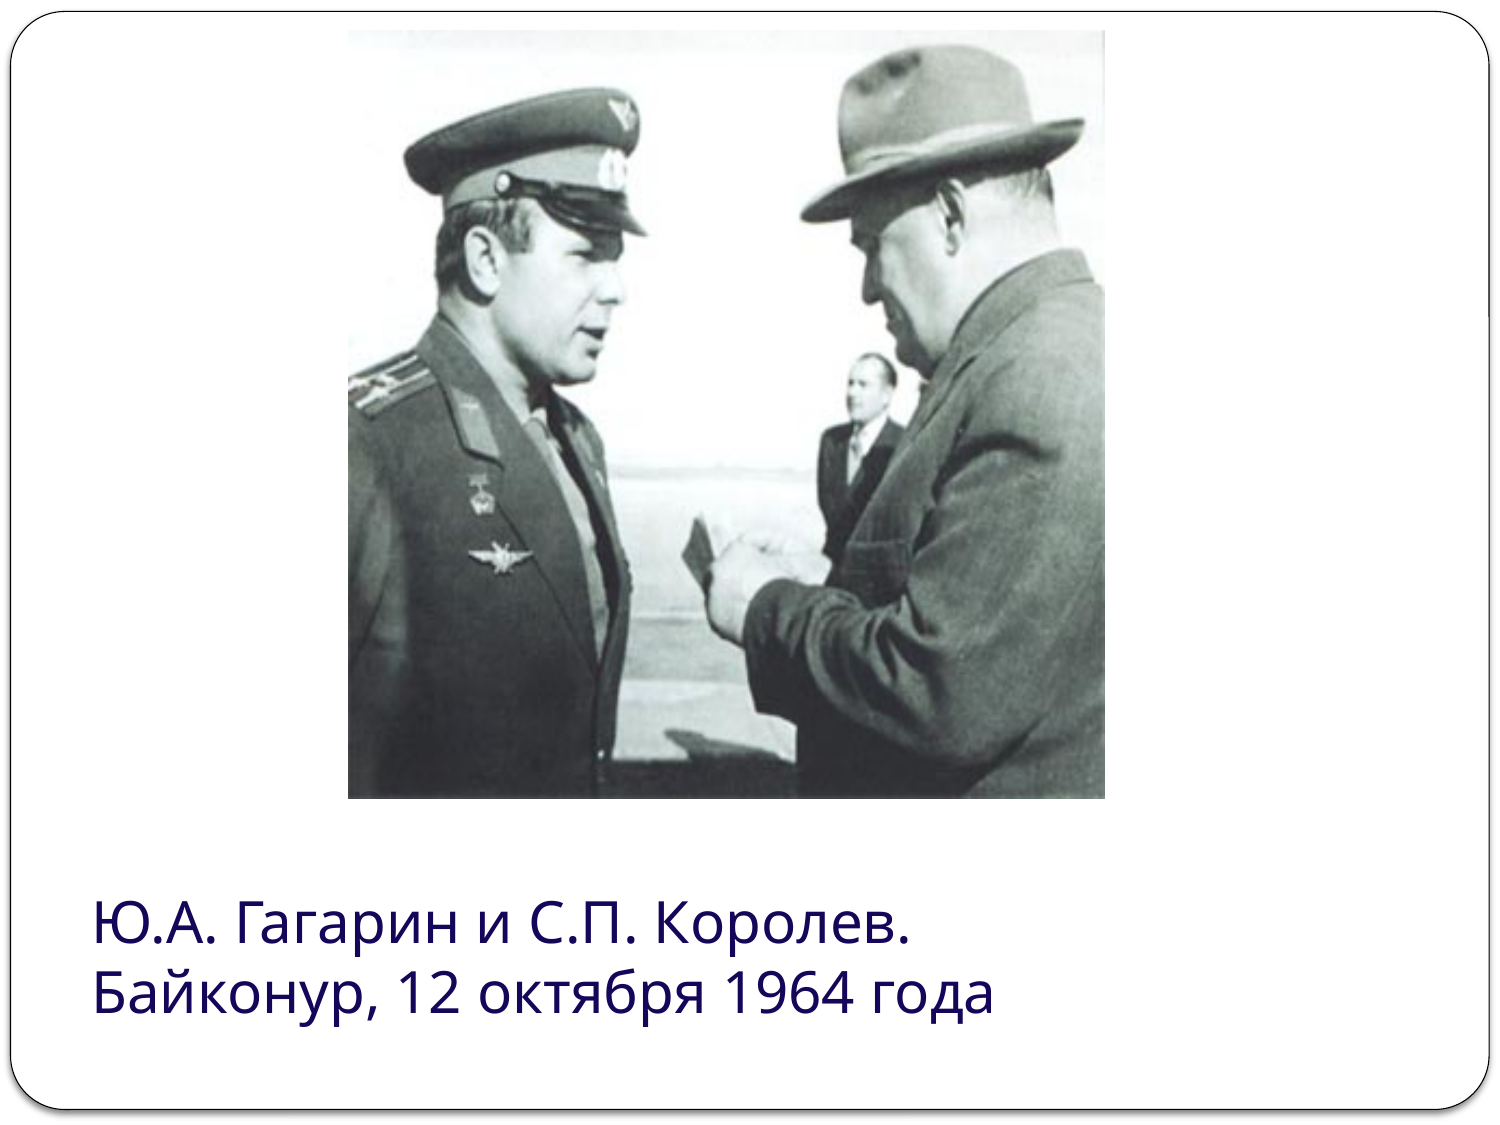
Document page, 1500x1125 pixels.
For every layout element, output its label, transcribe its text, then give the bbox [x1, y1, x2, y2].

picture [348, 30, 1105, 799]
title Ю.А. Гагарин и С.П. Королев. Байконур, 12 октября 1964 года [76, 822, 1473, 1040]
